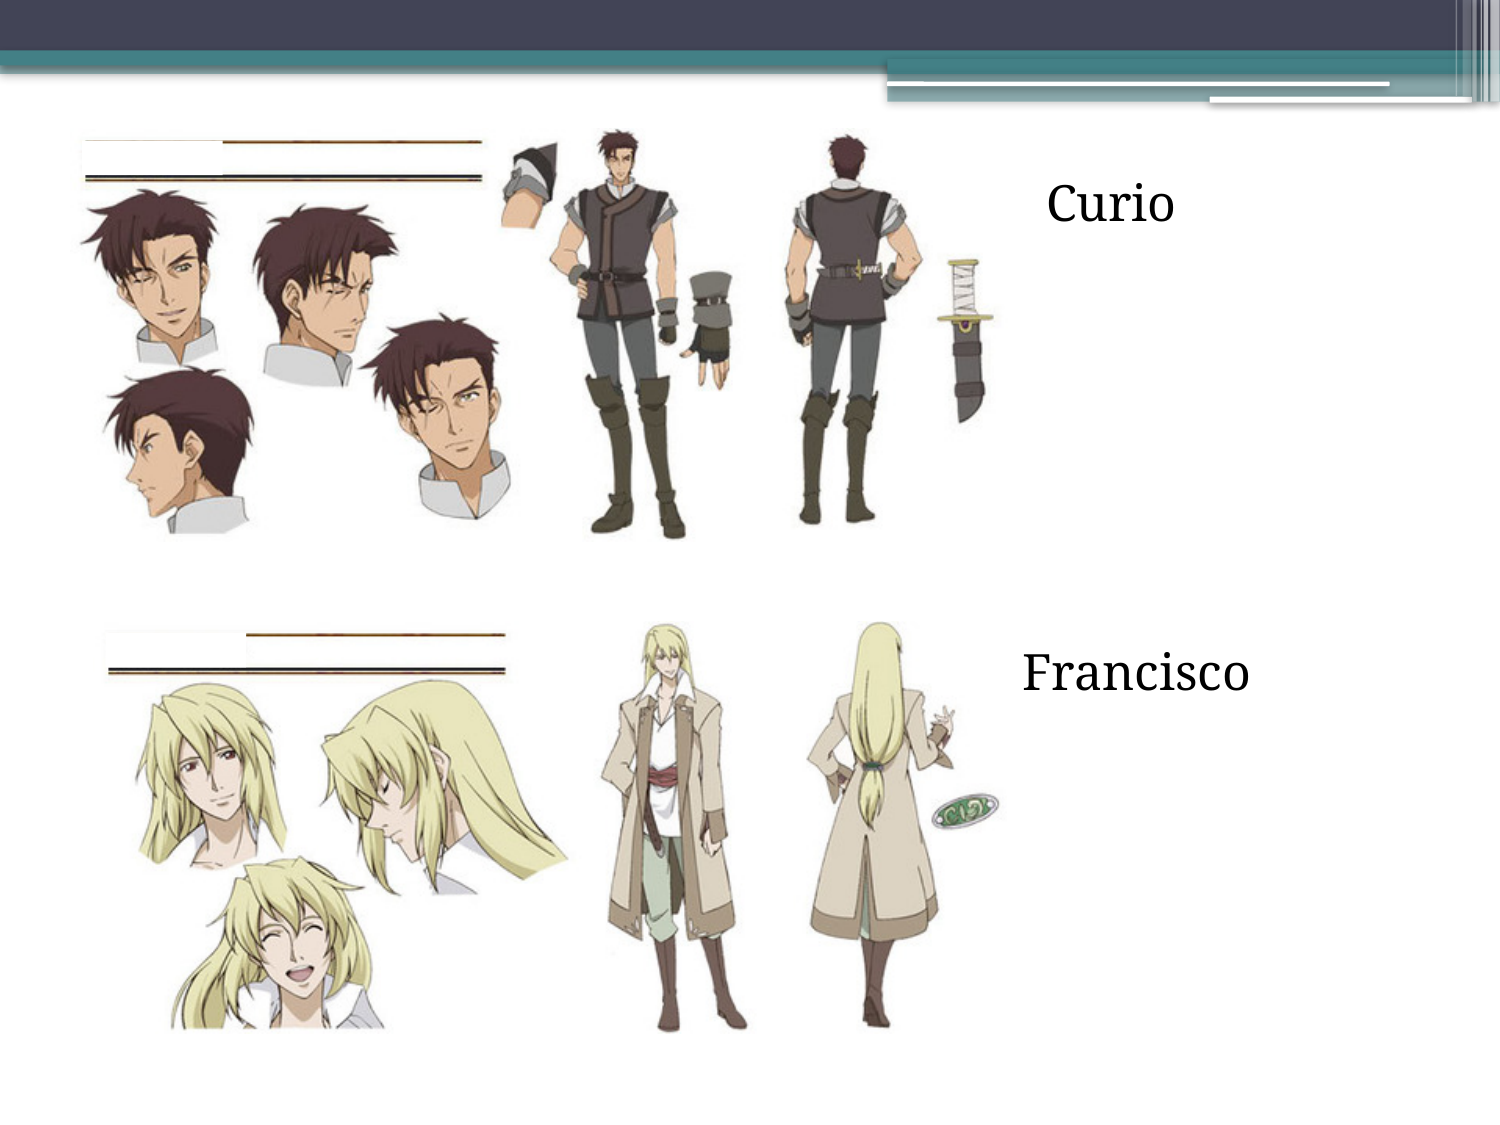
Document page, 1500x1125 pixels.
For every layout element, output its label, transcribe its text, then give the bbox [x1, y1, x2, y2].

text_box Francisco [1037, 632, 1360, 708]
picture [70, 128, 1009, 542]
picture [93, 620, 1032, 1034]
text_box Curio [1031, 163, 1383, 239]
